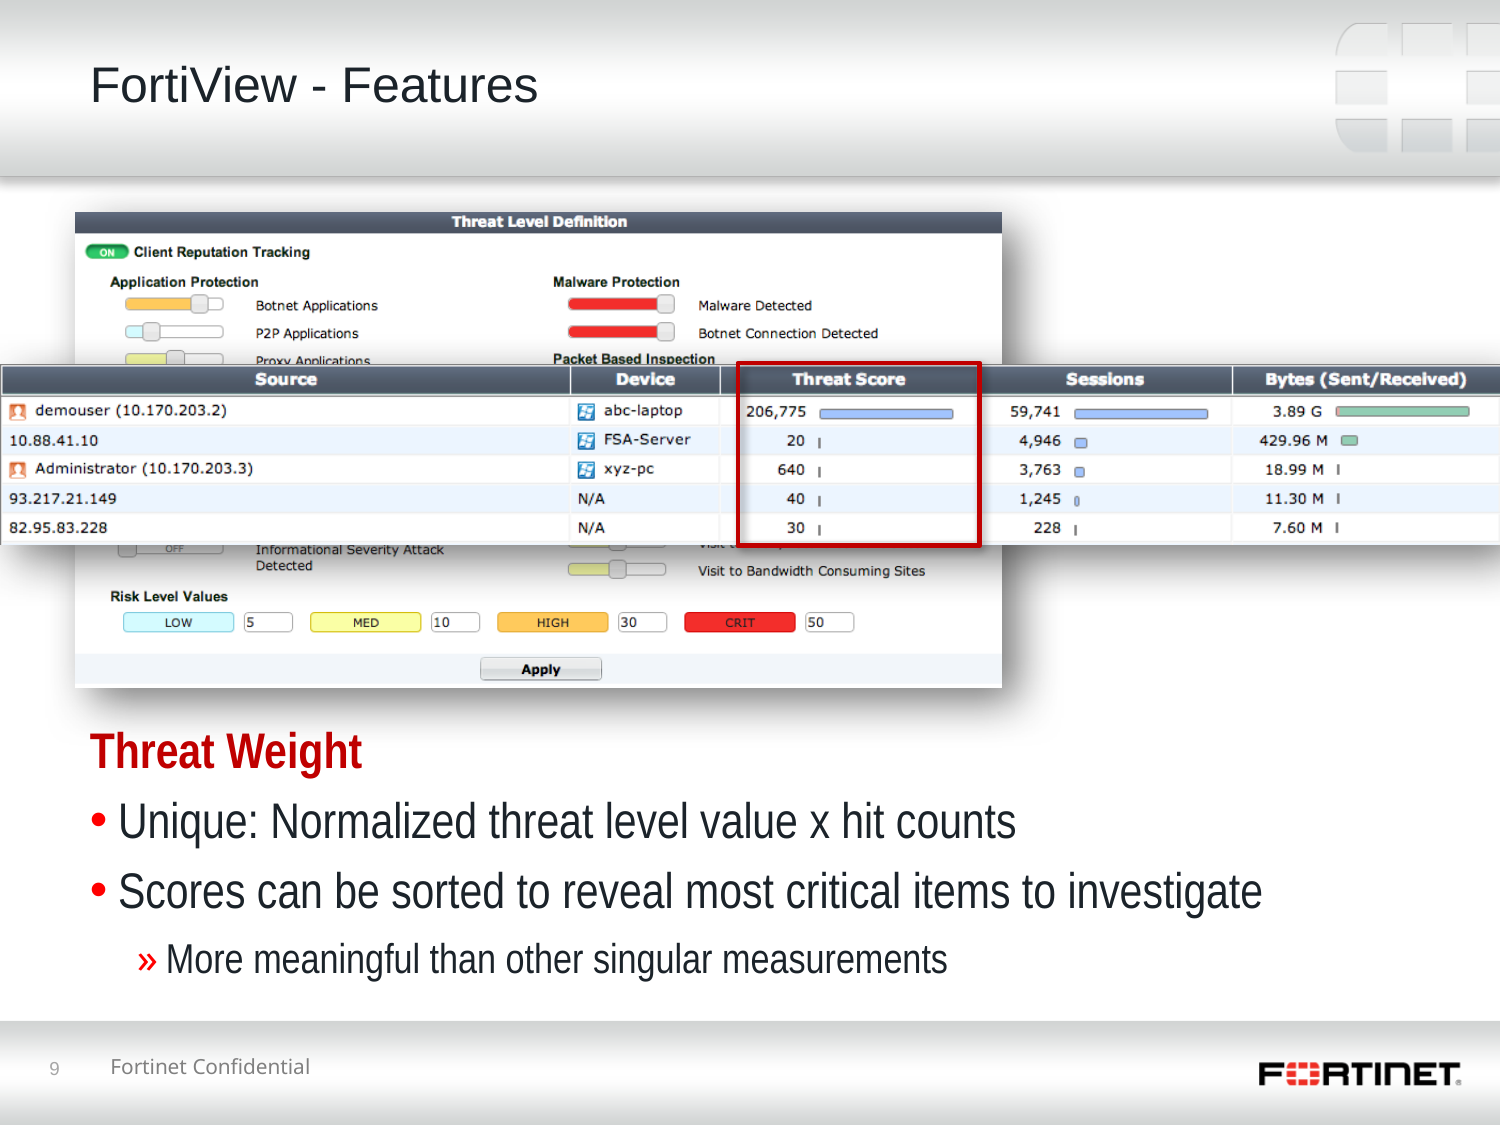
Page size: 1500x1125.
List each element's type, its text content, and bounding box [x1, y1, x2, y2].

list Threat Weight Unique: Normalized threat level value x hit counts Scores can be sorted to reveal most critical items to investigate More meaningful than other singular measurements [75, 711, 1425, 976]
title FortiView - Features [75, 45, 1425, 138]
picture [0, 0, 1500, 1125]
